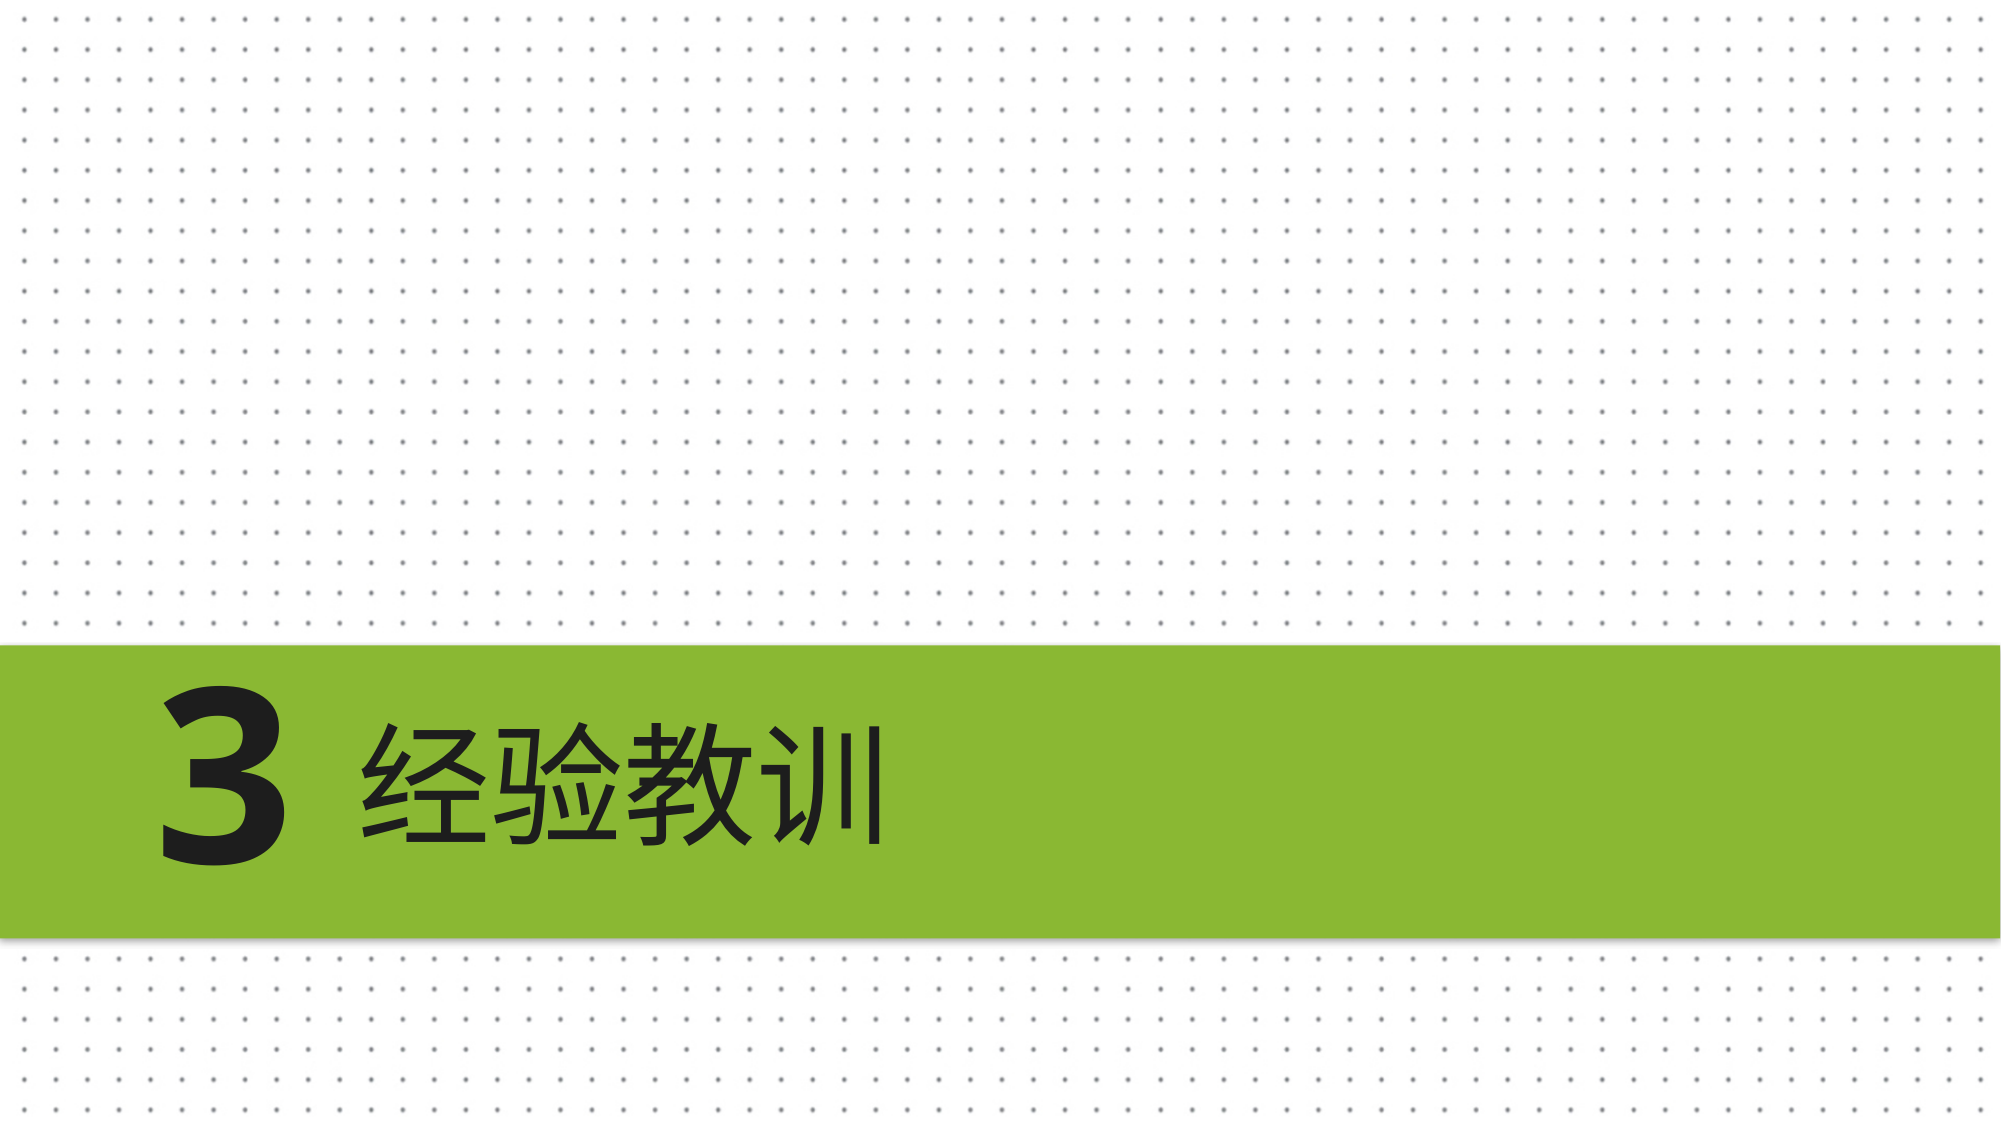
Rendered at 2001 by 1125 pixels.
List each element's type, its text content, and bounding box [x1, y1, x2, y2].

text_box 3 [139, 645, 309, 925]
text_box [0, 645, 2001, 939]
text_box 经验教训 [342, 694, 906, 870]
picture [0, 939, 2001, 1125]
picture [0, 0, 2001, 645]
